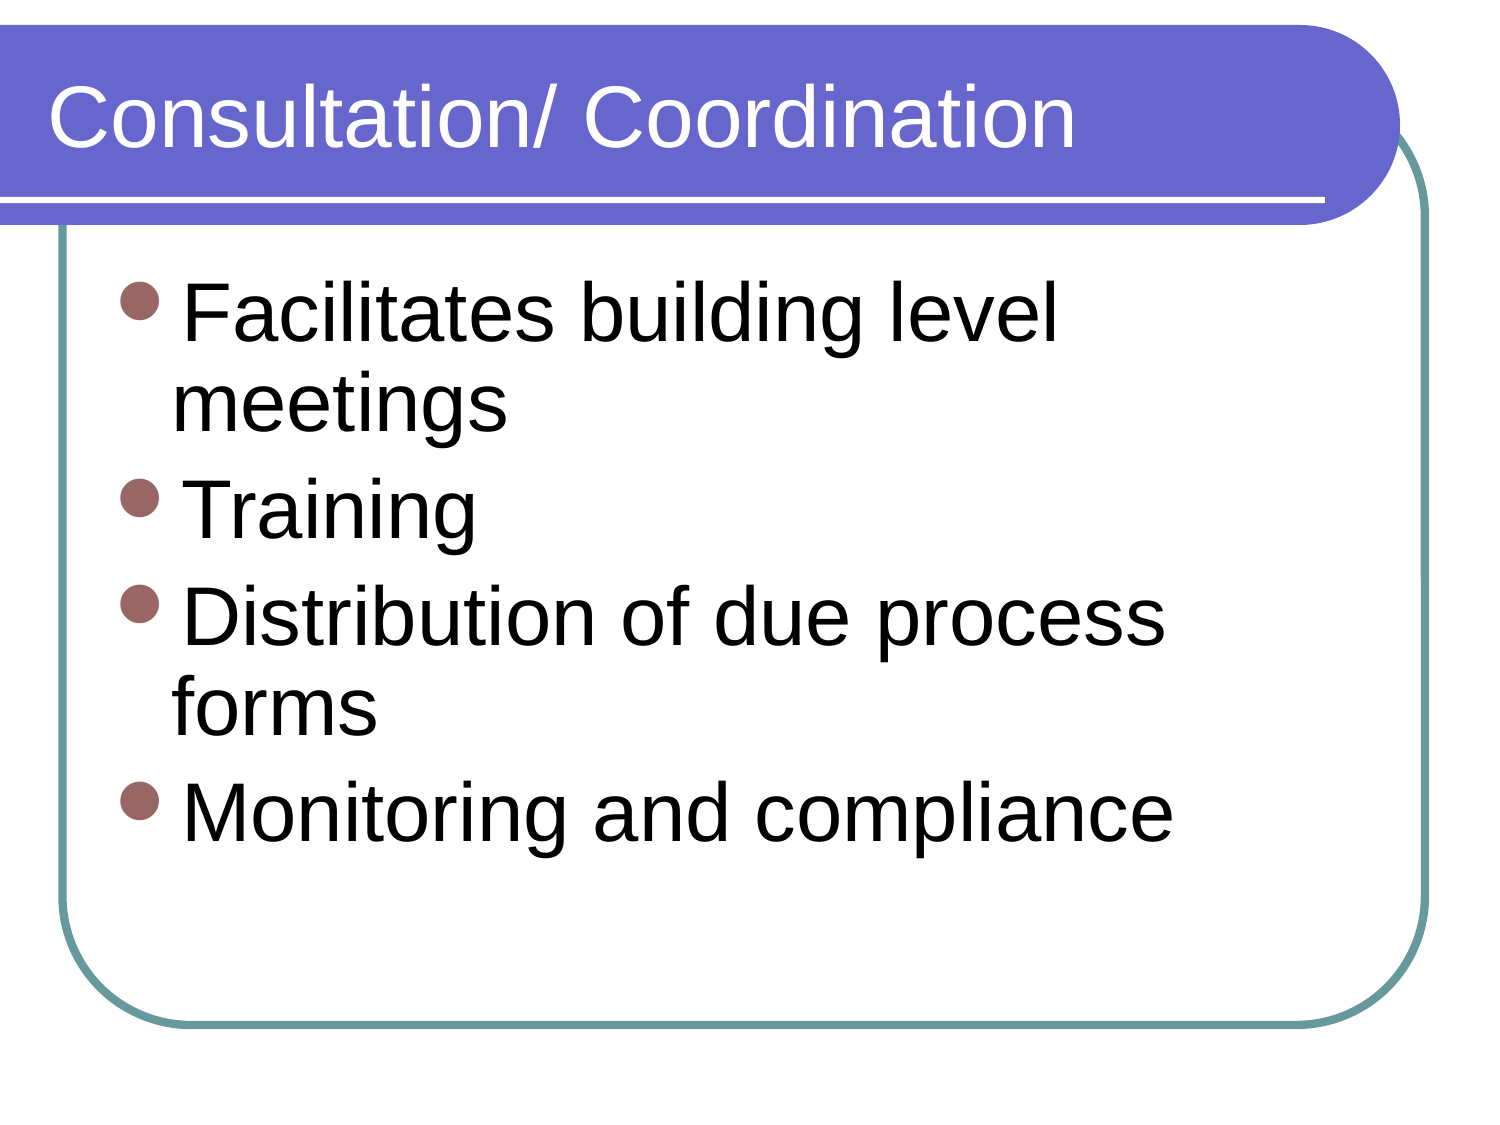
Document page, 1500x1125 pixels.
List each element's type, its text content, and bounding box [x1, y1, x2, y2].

list Facilitates building level meetings Training Distribution of due process forms Monitoring and compliance [99, 262, 1401, 988]
title Consultation/ Coordination [31, 37, 1348, 188]
